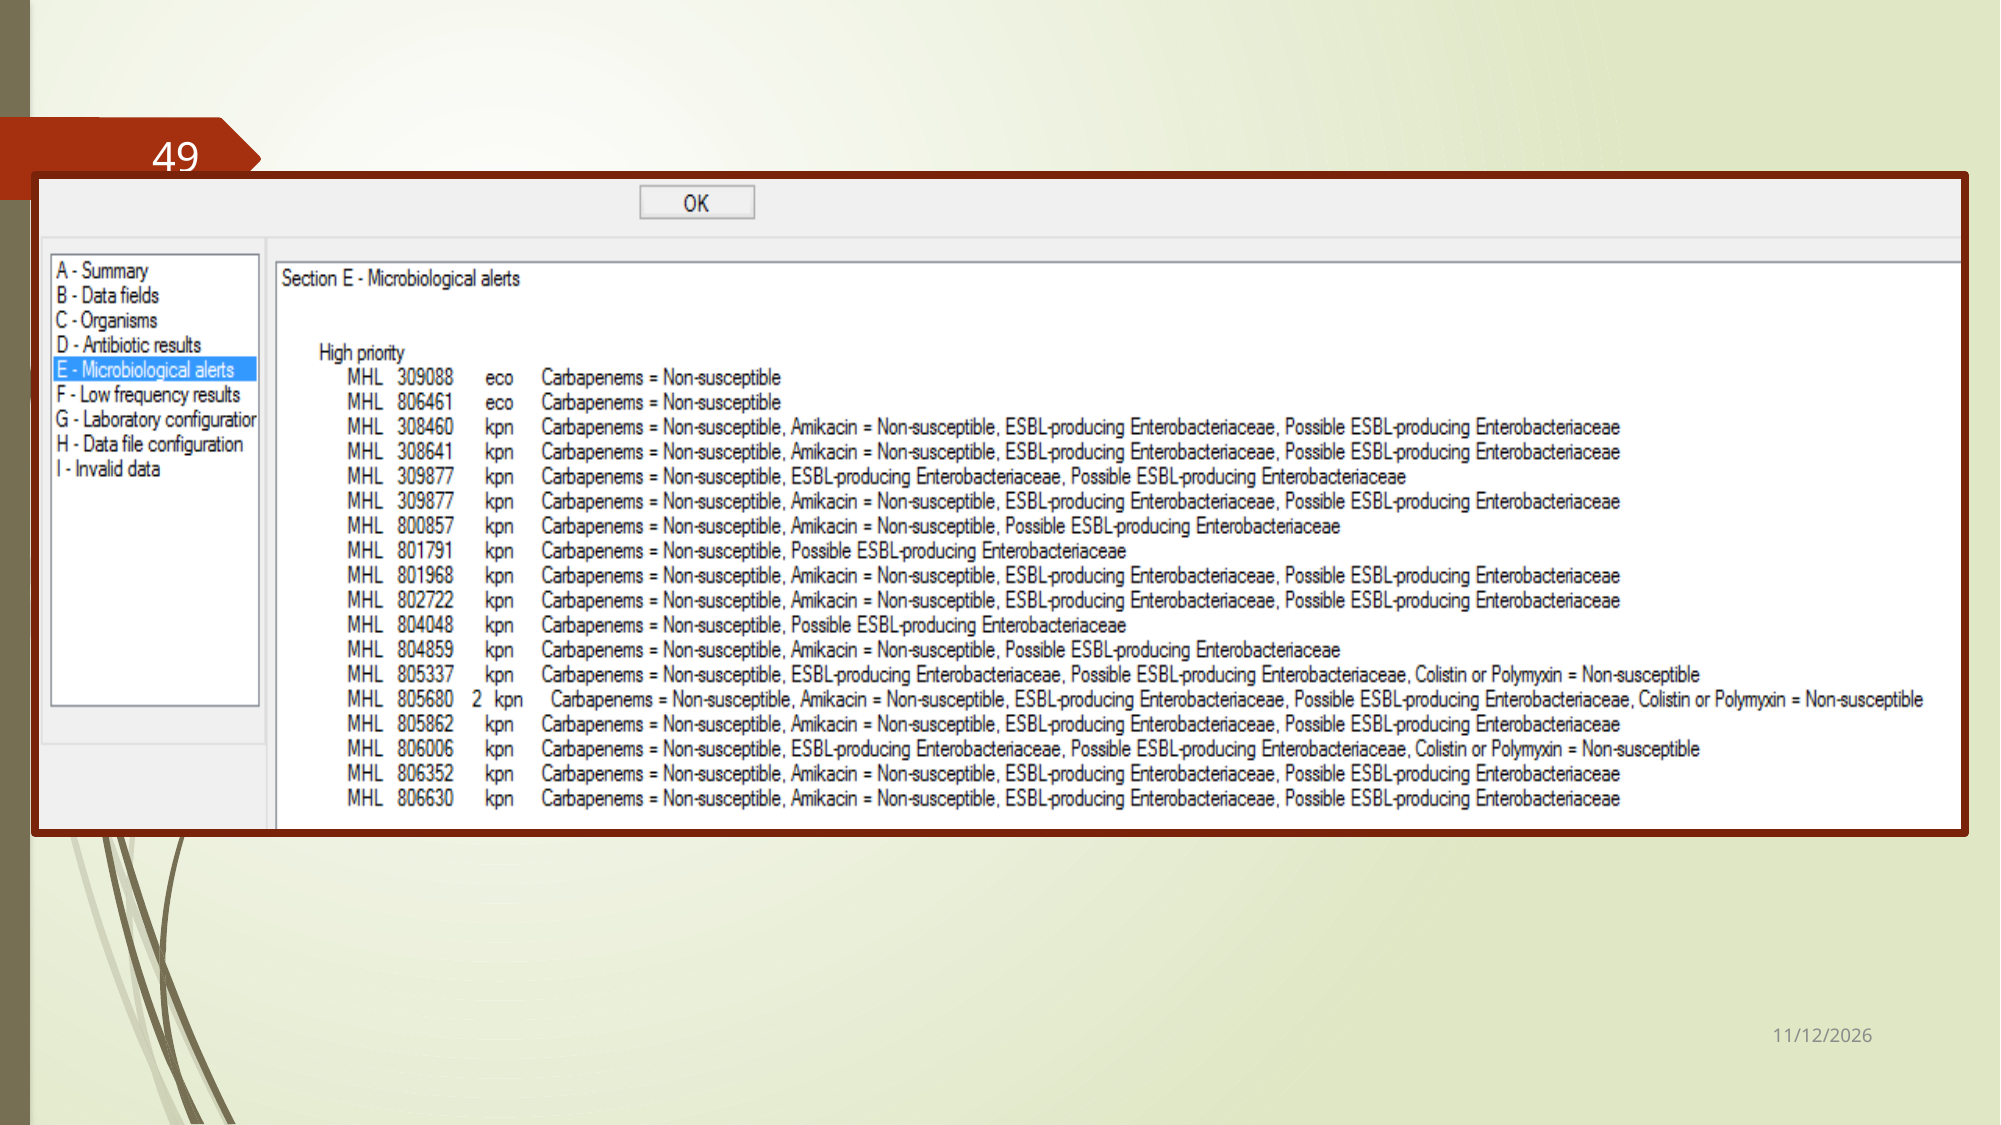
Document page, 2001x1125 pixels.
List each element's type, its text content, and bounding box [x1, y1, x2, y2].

picture [34, 174, 1965, 834]
slide_number 49 [87, 129, 216, 174]
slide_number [1699, 1005, 1888, 1067]
